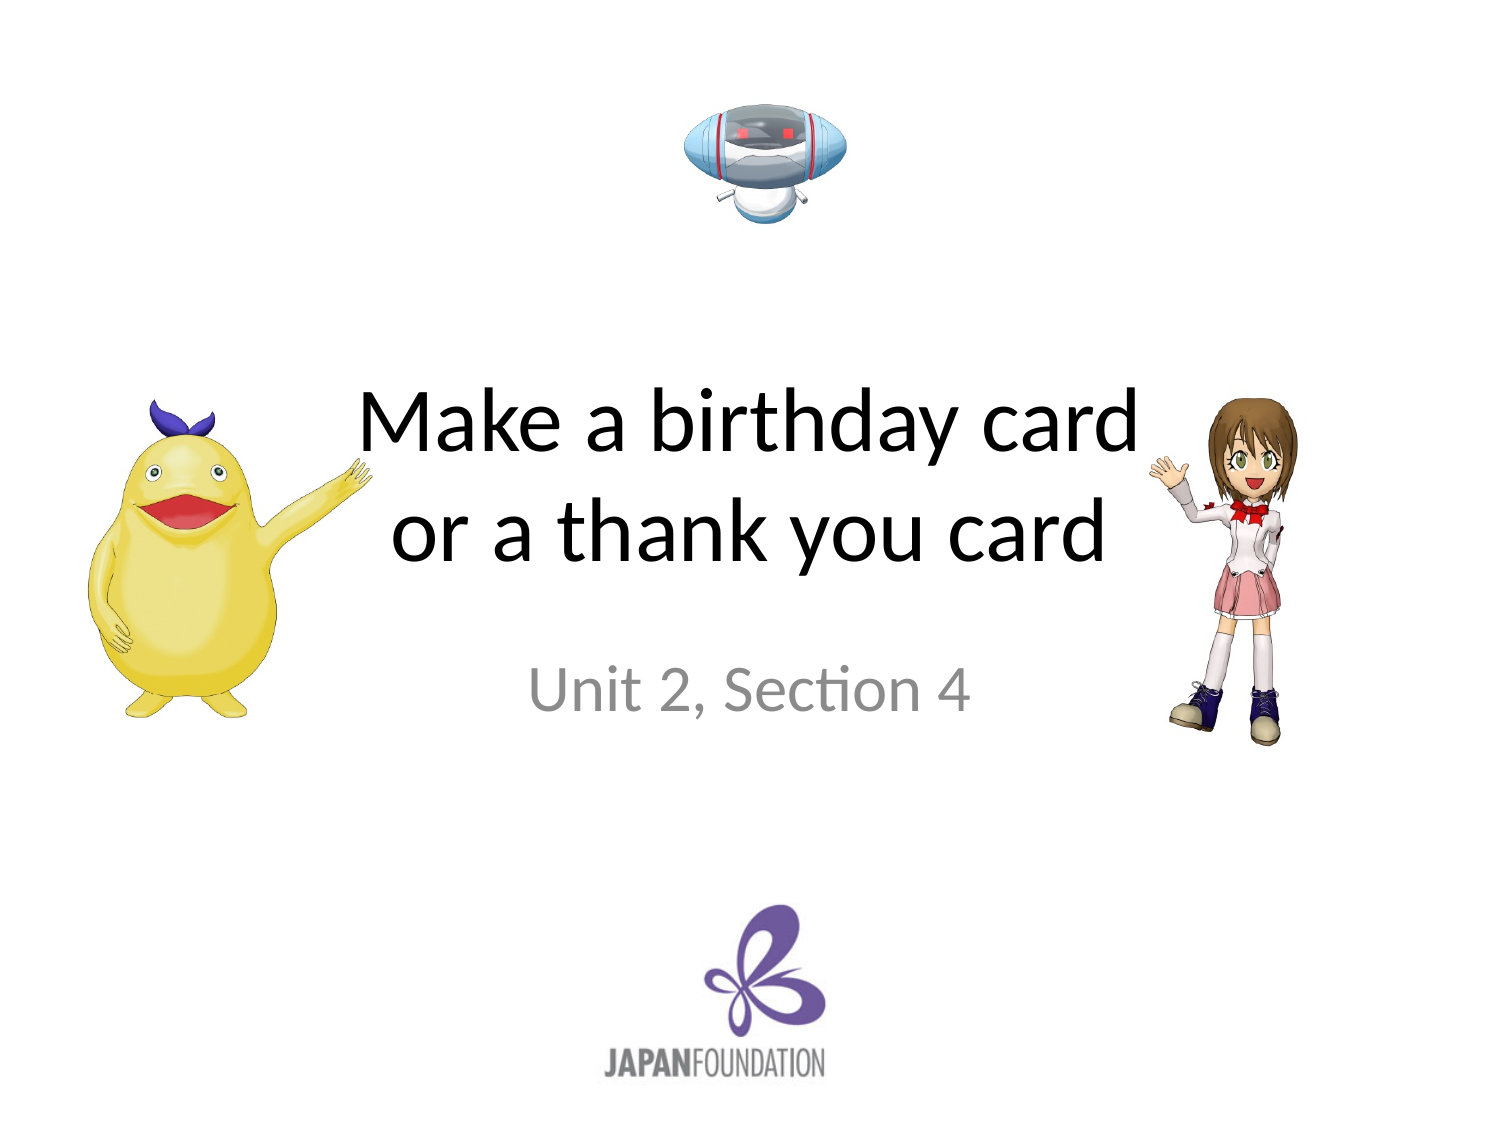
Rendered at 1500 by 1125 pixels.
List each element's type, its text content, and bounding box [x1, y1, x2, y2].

picture [944, 361, 1500, 752]
picture [631, 63, 897, 241]
picture [596, 893, 836, 1090]
subtitle Unit 2, Section 4 [225, 637, 1275, 925]
title Make a birthday card or a thank you card [112, 349, 1388, 591]
picture [0, 380, 452, 733]
